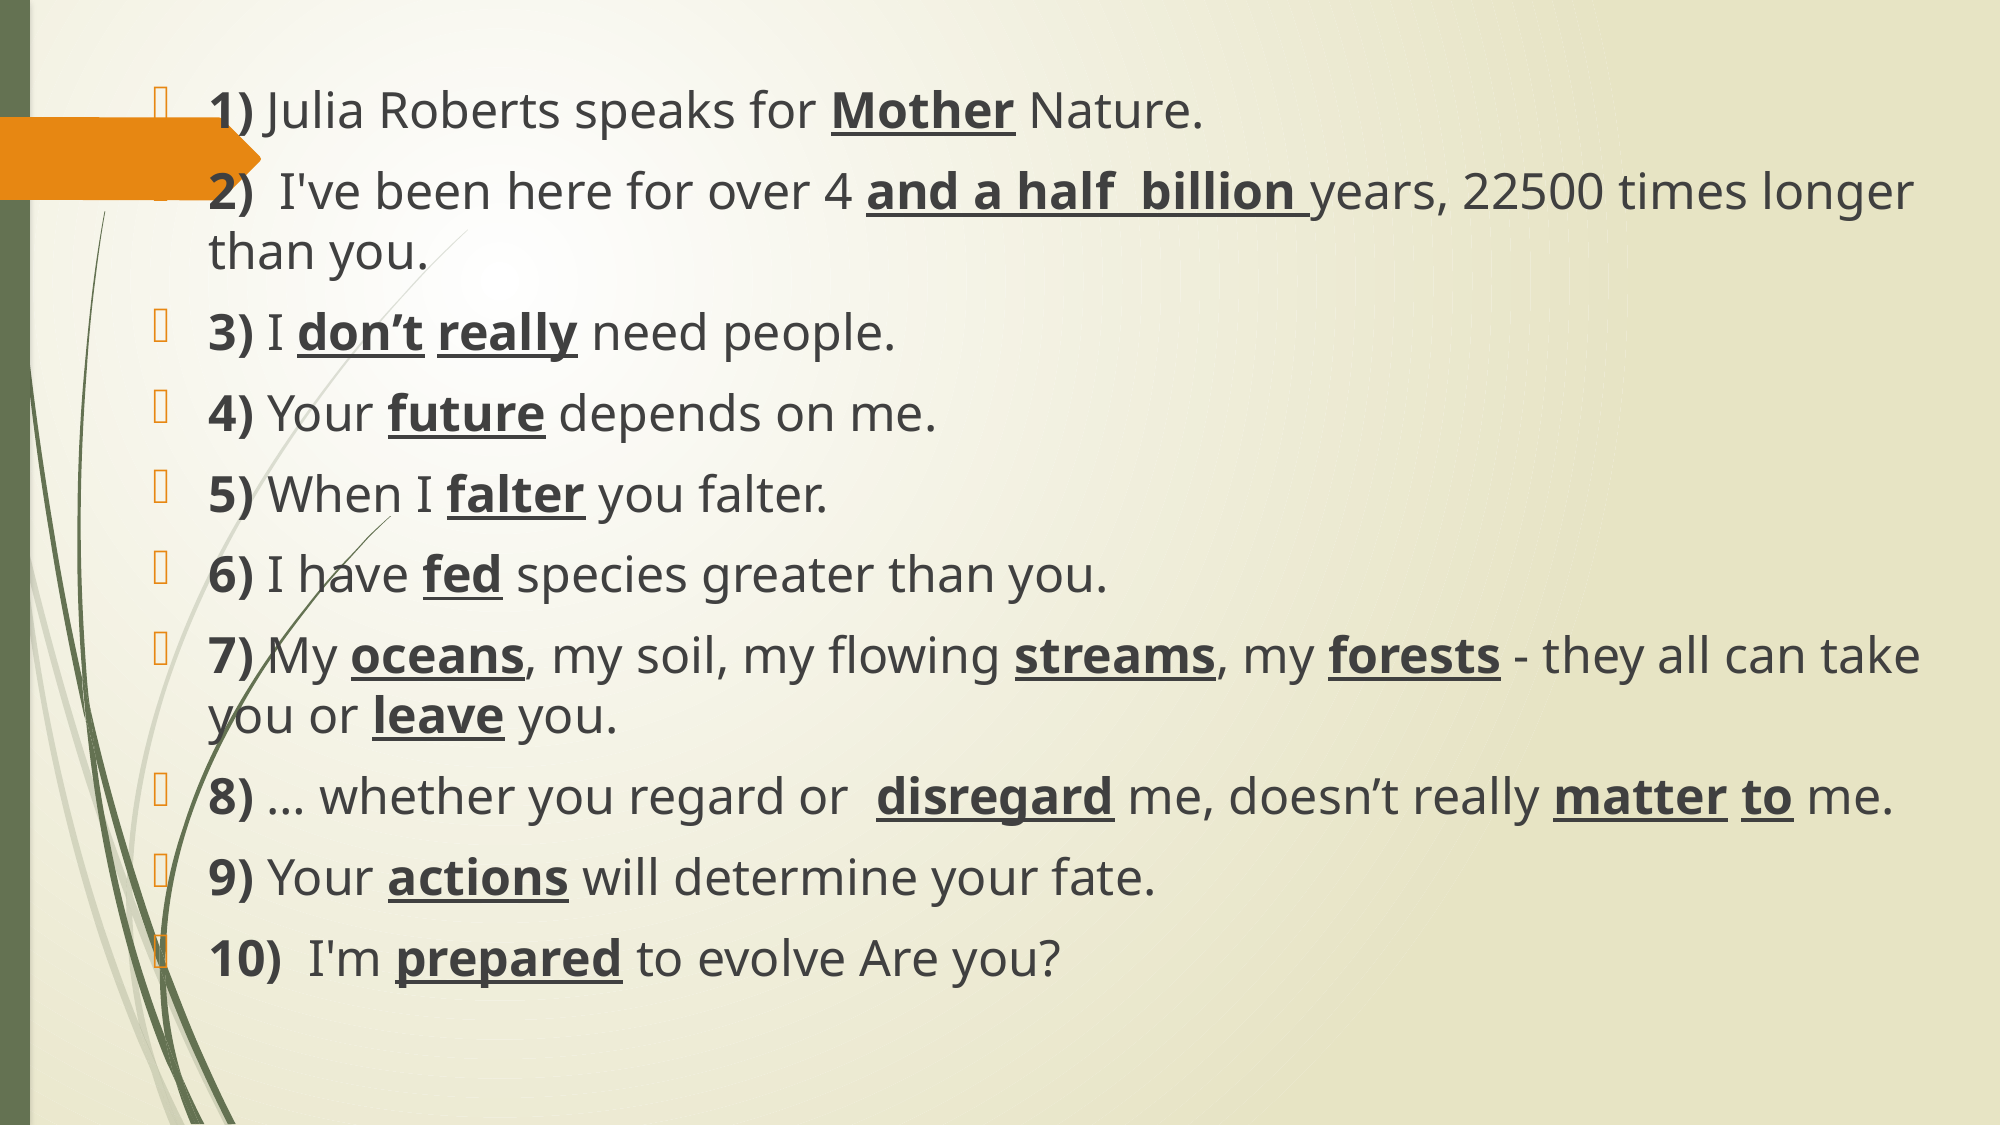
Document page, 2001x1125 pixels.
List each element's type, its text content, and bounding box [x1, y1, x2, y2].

list 1) Julia Roberts speaks for Mother Nature. 2) I've been here for over 4 and a half billion years, 22500 times longer than you. 3) I don’t really need people. 4) Your future depends on me. 5) When I falter you falter. 6) I have fed species greater than you. 7) My oceans, my soil, my flowing streams, my forests - they all can take you or leave you. 8) … whether you regard or disregard me, doesn’t really matter to me. 9) Your actions will determine your fate. 10) I'm prepared to evolve Are you? [137, 71, 1953, 1066]
